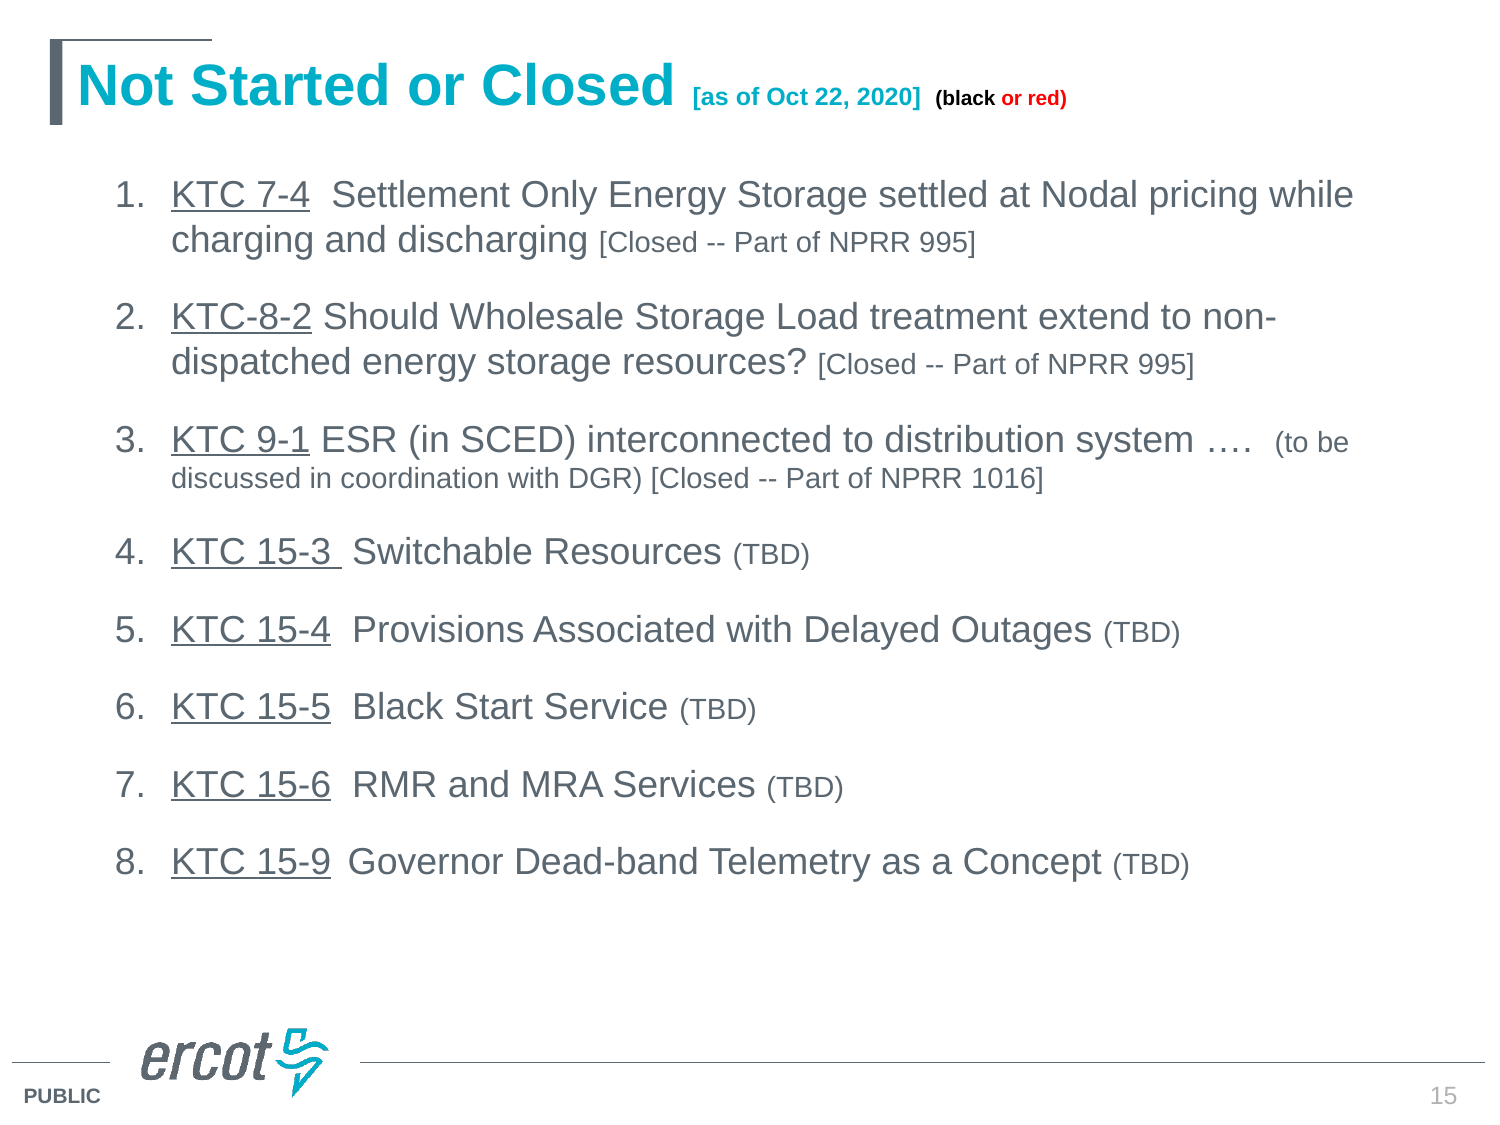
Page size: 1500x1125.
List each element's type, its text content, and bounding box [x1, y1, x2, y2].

picture [137, 1025, 332, 1100]
list KTC 7-4 Settlement Only Energy Storage settled at Nodal pricing while charging and discharging [Closed -- Part of NPRR 995] KTC-8-2 Should Wholesale Storage Load treatment extend to non-dispatched energy storage resources? [Closed -- Part of NPRR 995] KTC 9-1 ESR (in SCED) interconnected to distribution system …. (to be discussed in coordination with DGR) [Closed -- Part of NPRR 1016] KTC 15-3 Switchable Resources (TBD) KTC 15-4 Provisions Associated with Delayed Outages (TBD) KTC 15-5 Black Start Service (TBD) KTC 15-6 RMR and MRA Services (TBD) KTC 15-9 Governor Dead-band Telemetry as a Concept (TBD) [24, 162, 1425, 1025]
title Not Started or Closed [as of Oct 22, 2020] (black or red) [62, 39, 1450, 125]
slide_number 15 [1400, 1076, 1488, 1113]
